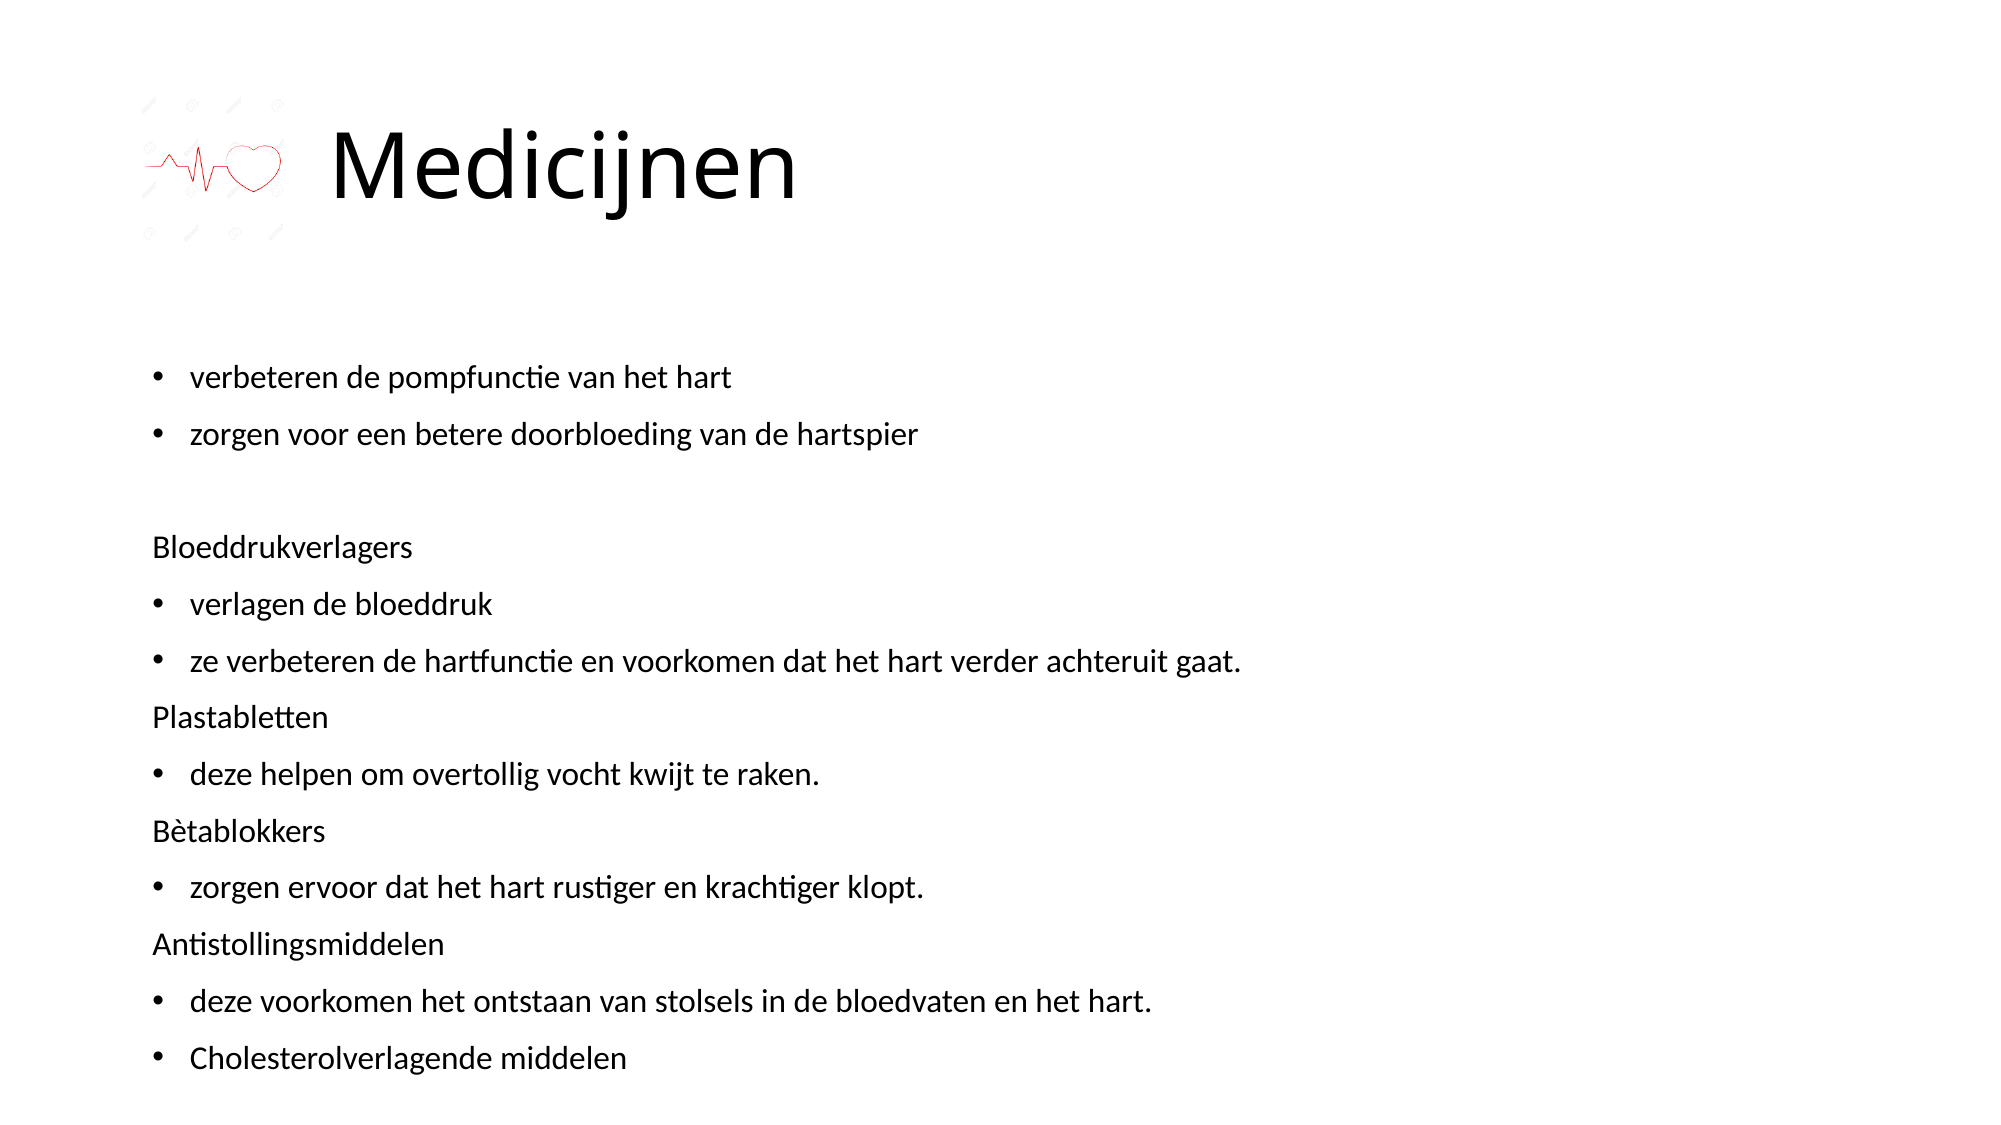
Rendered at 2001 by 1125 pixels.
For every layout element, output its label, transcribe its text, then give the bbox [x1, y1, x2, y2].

list verbeteren de pompfunctie van het hart zorgen voor een betere doorbloeding van de hartspier Bloeddrukverlagers verlagen de bloeddruk ze verbeteren de hartfunctie en voorkomen dat het hart verder achteruit gaat. Plastabletten deze helpen om overtollig vocht kwijt te raken. Bètablokkers zorgen ervoor dat het hart rustiger en krachtiger klopt. Antistollingsmiddelen deze voorkomen het ontstaan van stolsels in de bloedvaten en het hart. Cholesterolverlagende middelen [137, 299, 1863, 1125]
picture [137, 93, 288, 244]
title Medicijnen [313, 59, 1863, 278]
